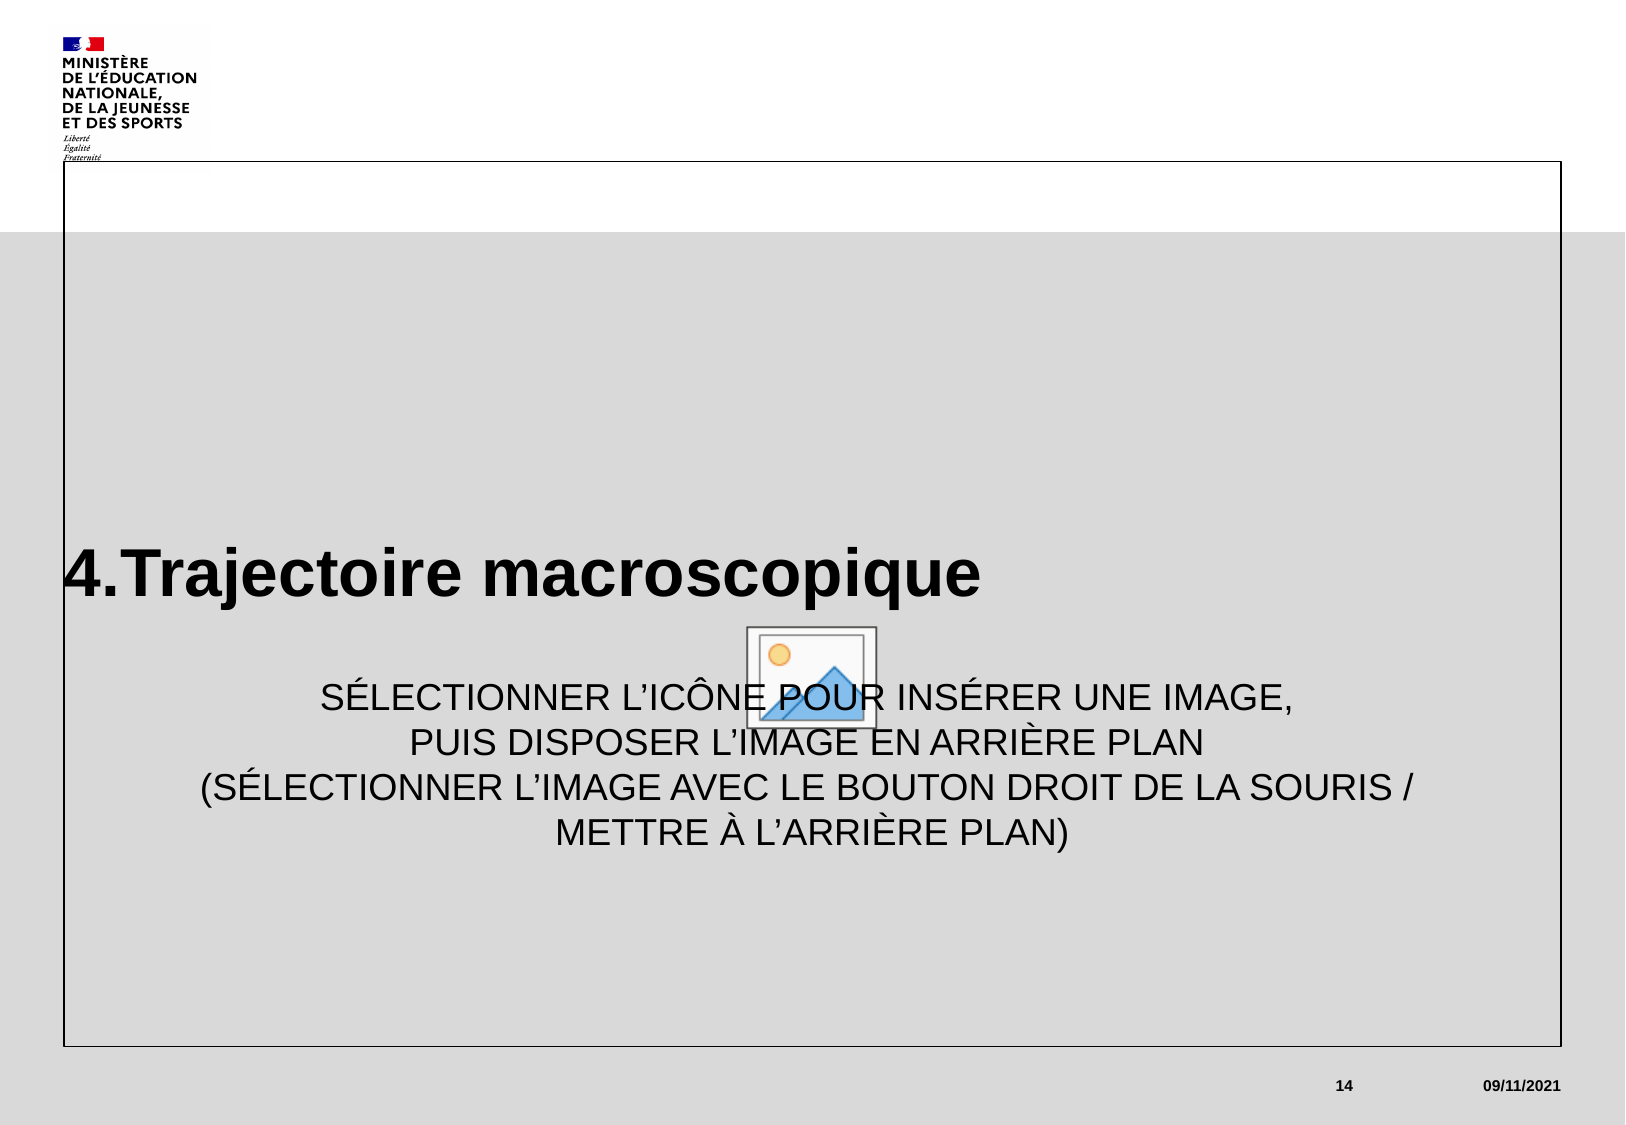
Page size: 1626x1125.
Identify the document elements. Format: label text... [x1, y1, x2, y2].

title 4.Trajectoire macroscopique [63, 161, 1562, 230]
picture [0, 231, 1625, 1125]
picture [48, 23, 211, 174]
